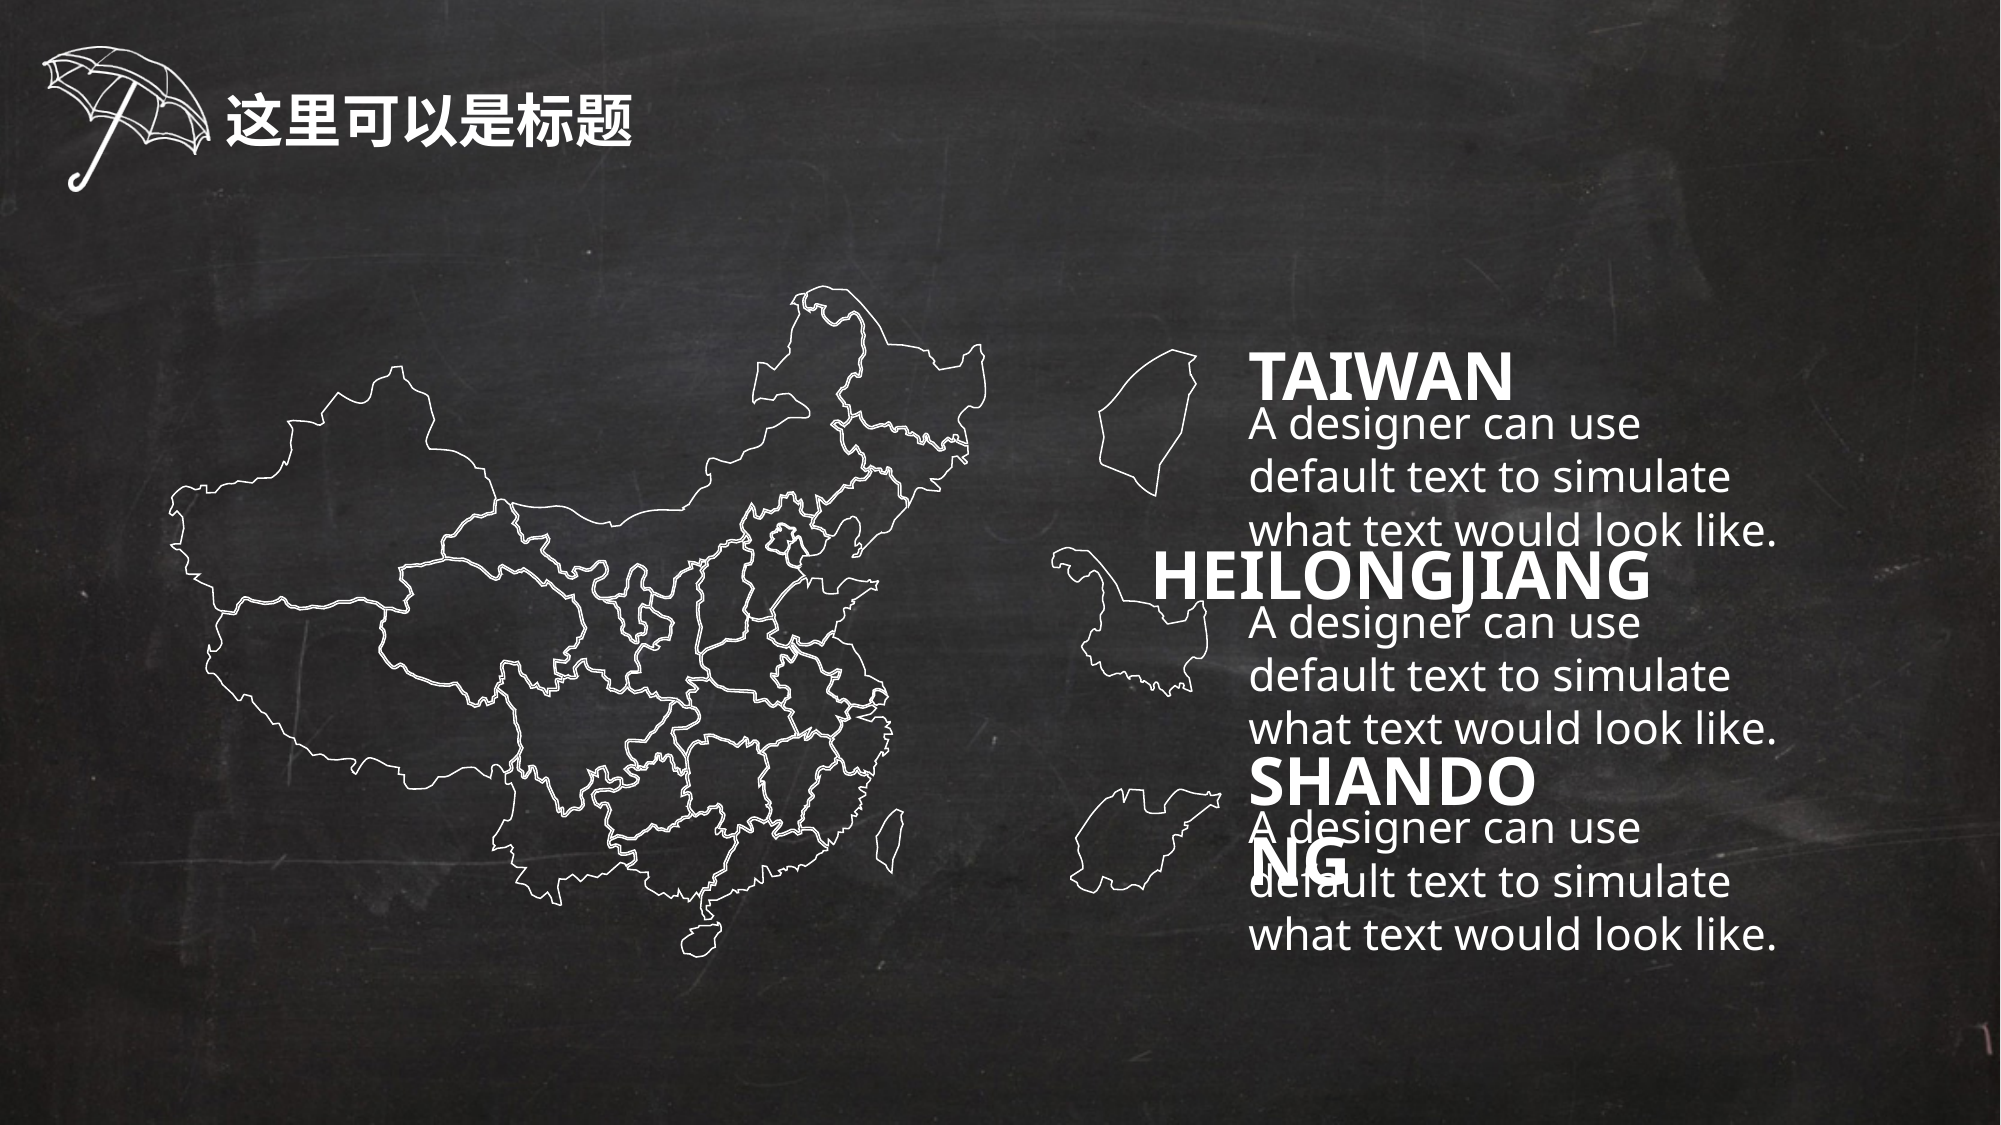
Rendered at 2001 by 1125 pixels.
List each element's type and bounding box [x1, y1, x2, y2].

text_box [169, 285, 986, 958]
text_box [42, 46, 669, 192]
text_box [1070, 789, 1221, 893]
text_box [1233, 525, 1797, 710]
text_box [1233, 731, 1797, 915]
text_box [1099, 349, 1197, 496]
text_box [1233, 326, 1797, 511]
text_box [1052, 547, 1208, 697]
picture [0, 0, 2001, 1125]
